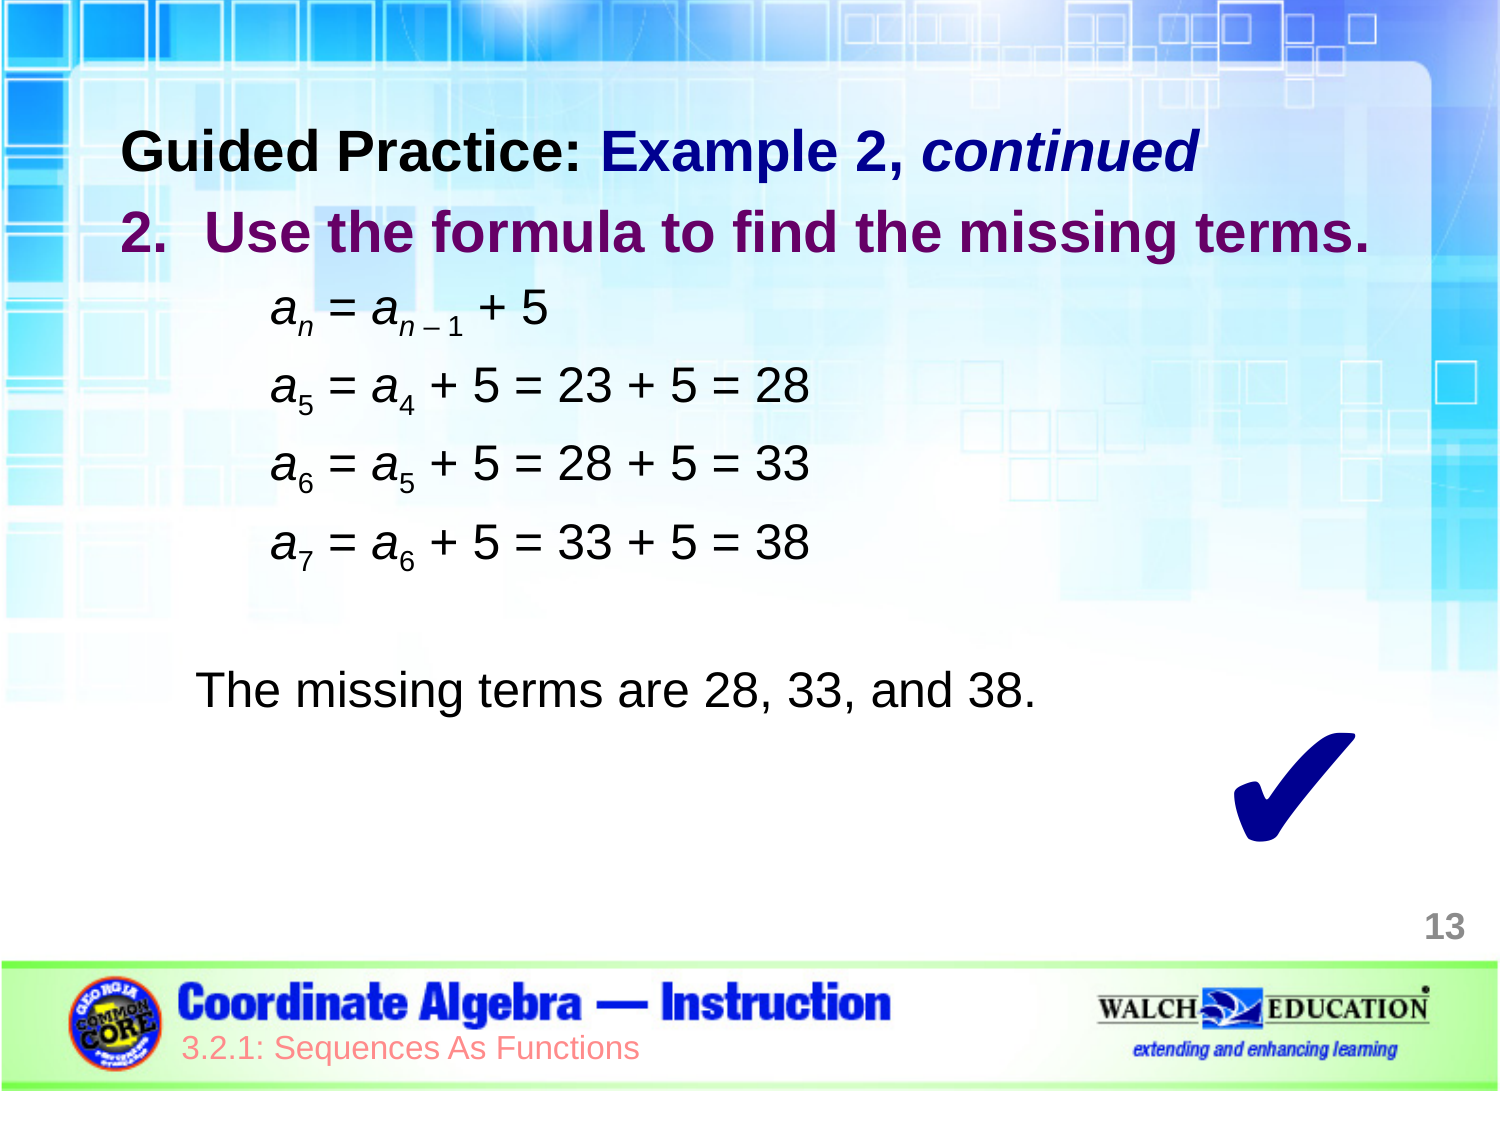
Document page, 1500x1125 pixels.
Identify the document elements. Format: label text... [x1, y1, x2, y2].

subtitle Guided Practice: Example 2, continued Use the formula to find the missing terms. an = an – 1 + 5 a5 = a4 + 5 = 23 + 5 = 28 a6 = a5 + 5 = 28 + 5 = 33 a7 = a6 + 5 = 33 + 5 = 38 The missing terms are 28, 33, and 38. [105, 105, 1394, 925]
footer 3.2.1: Sequences As Functions [166, 1024, 1080, 1069]
picture [1, 0, 1500, 1091]
slide_number 13 [1361, 901, 1481, 949]
text_box ✔ [1128, 651, 1394, 907]
